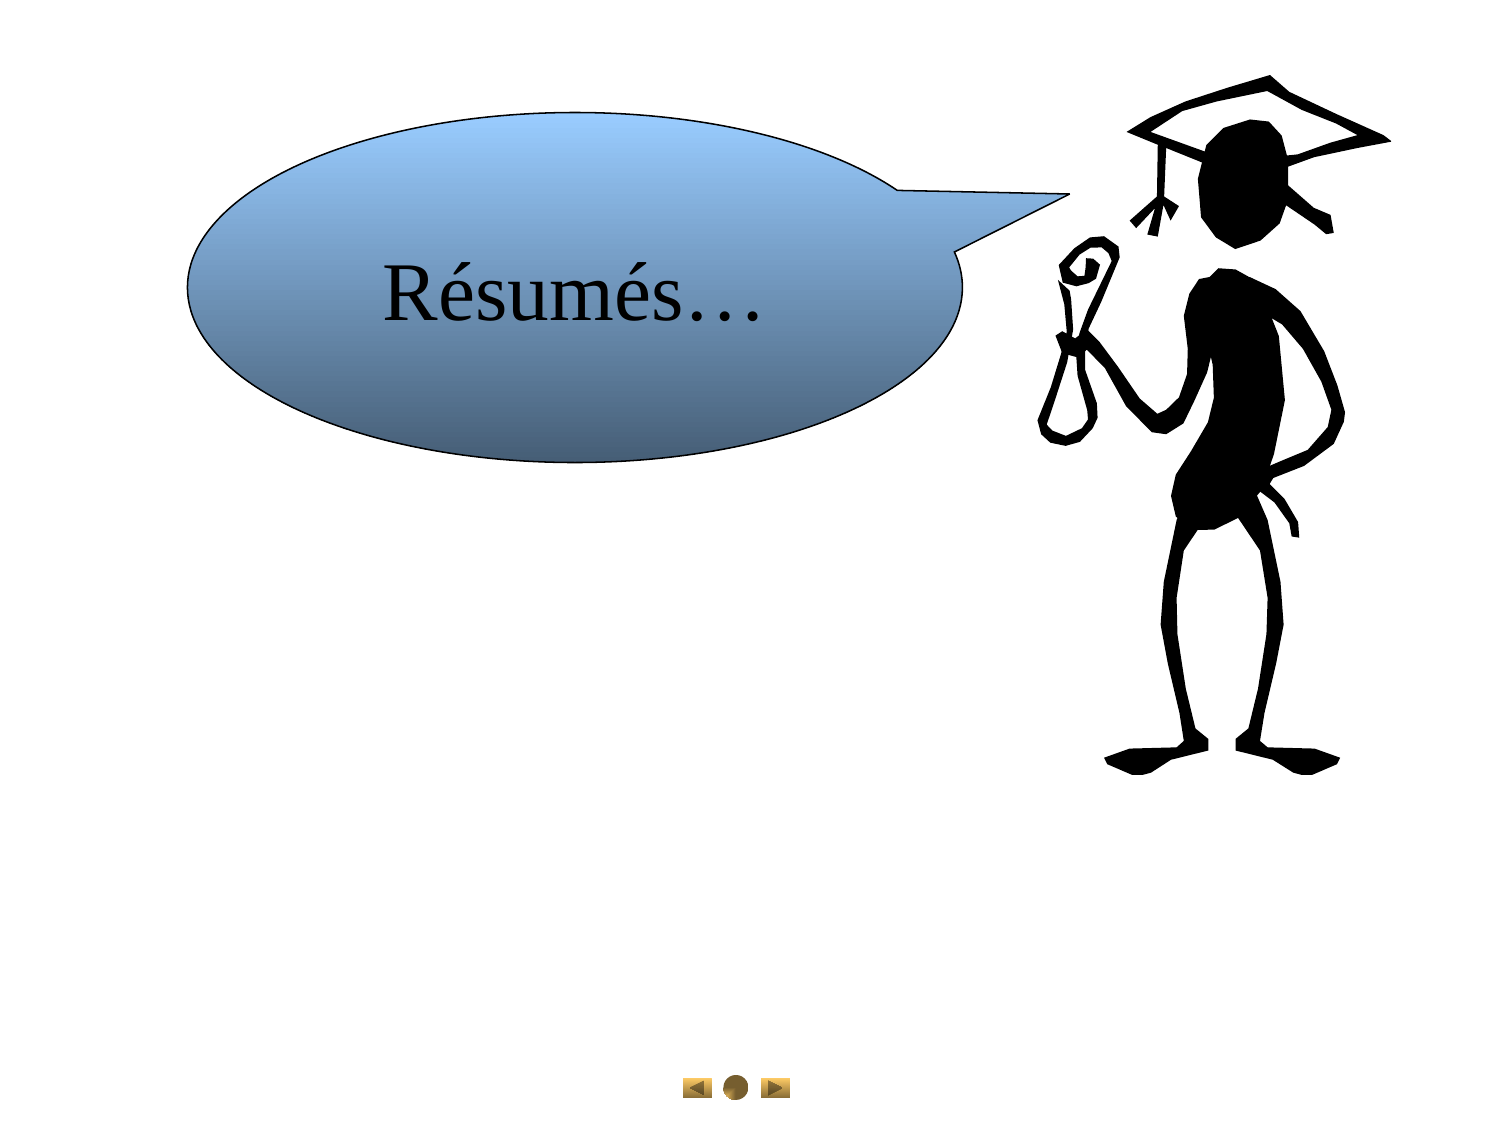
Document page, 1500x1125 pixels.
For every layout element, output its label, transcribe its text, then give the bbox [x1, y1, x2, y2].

text_box Résumés… [187, 112, 1037, 463]
picture [1037, 74, 1392, 775]
